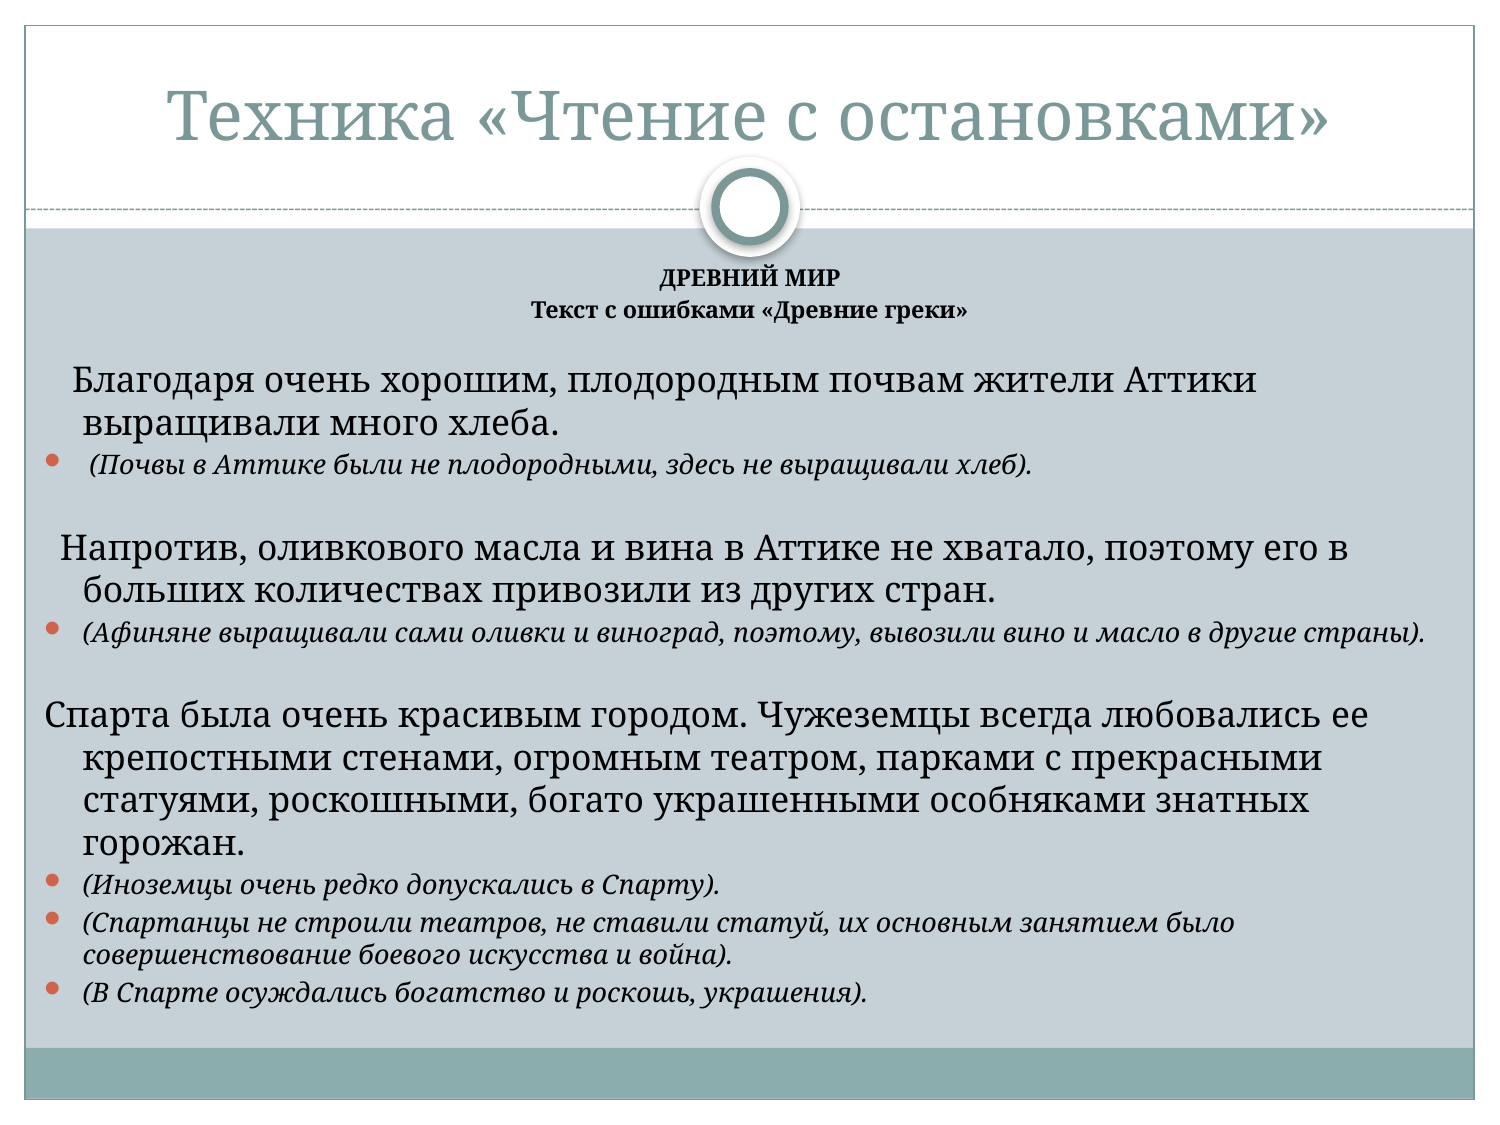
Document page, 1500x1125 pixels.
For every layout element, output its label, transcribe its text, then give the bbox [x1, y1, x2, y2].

list ДРЕВНИЙ МИР Текст с ошибками «Древние греки» Благодаря очень хорошим, плодородным почвам жители Аттики выращивали много хлеба. (Почвы в Аттике были не плодородными, здесь не выращивали хлеб). Напротив, оливкового масла и вина в Аттике не хватало, поэтому его в больших количествах привозили из других стран. (Афиняне выращивали сами оливки и виноград, поэтому, вывозили вино и масло в другие страны). Спарта была очень красивым городом. Чужеземцы всегда любовались ее крепостными стенами, огромным театром, парками с прекрасными статуями, роскошными, богато украшенными особняками знатных горожан. (Иноземцы очень редко допускались в Спарту). (Спартанцы не строили театров, не ставили статуй, их основным занятием было совершенствование боевого искусства и война). (В Спарте осуждались богатство и роскошь, украшения). [29, 255, 1471, 1035]
title Техника «Чтение с остановками» [49, 37, 1450, 162]
